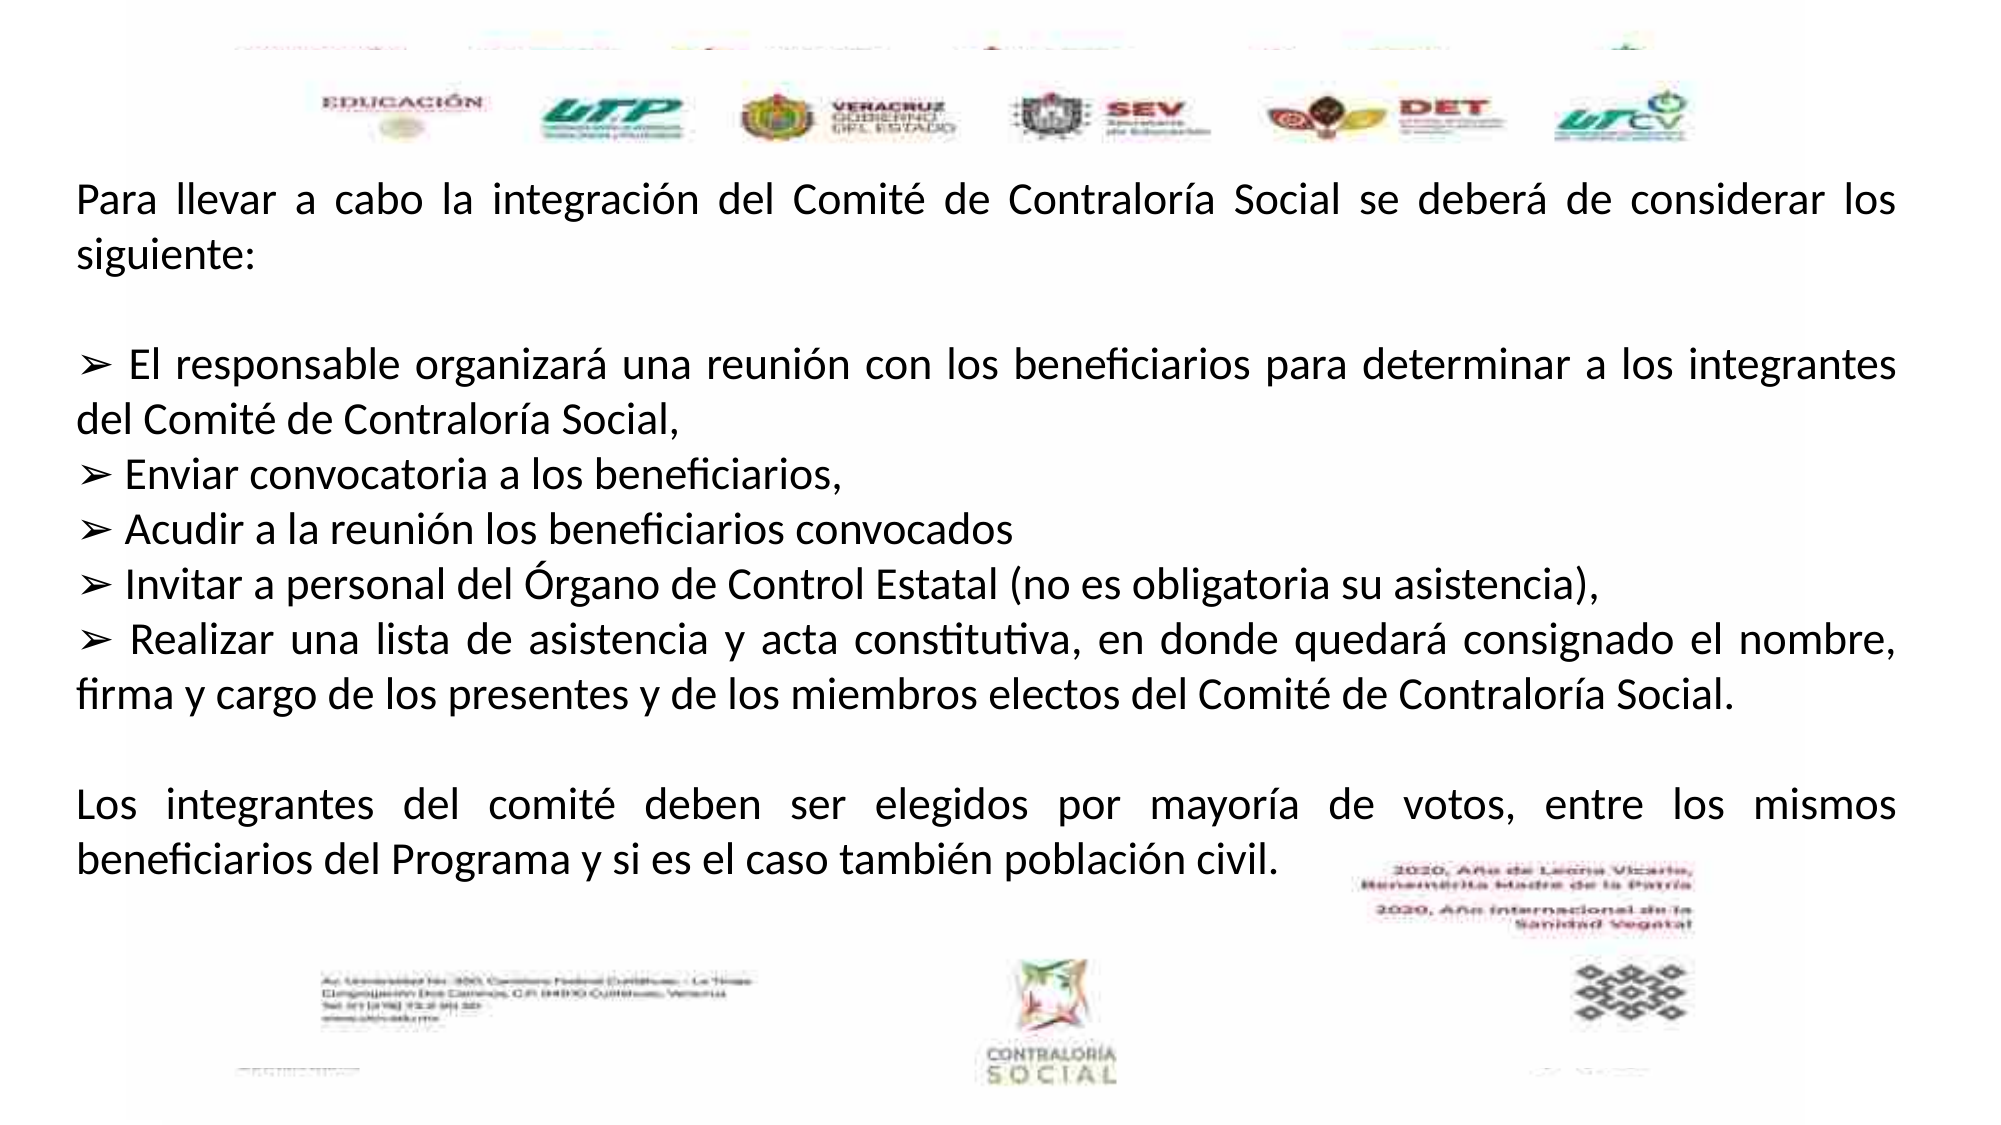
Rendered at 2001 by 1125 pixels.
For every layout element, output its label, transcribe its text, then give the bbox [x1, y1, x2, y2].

text_box Para llevar a cabo la integración del Comité de Contraloría Social se deberá de considerar los siguiente: ➢ El responsable organizará una reunión con los beneficiarios para determinar a los integrantes del Comité de Contraloría Social, ➢ Enviar convocatoria a los beneficiarios, ➢ Acudir a la reunión los beneficiarios convocados ➢ Invitar a personal del Órgano de Control Estatal (no es obligatoria su asistencia), ➢ Realizar una lista de asistencia y acta constitutiva, en donde quedará consignado el nombre, firma y cargo de los presentes y de los miembros electos del Comité de Contraloría Social. Los integrantes del comité deben ser elegidos por mayoría de votos, entre los mismos beneficiarios del Programa y si es el caso también población civil. [61, 161, 126, 891]
text_box Para llevar a cabo la integración del Comité de Contraloría Social se deberá de considerar los siguiente: ➢ El responsable organizará una reunión con los beneficiarios para determinar a los integrantes del Comité de Contraloría Social, ➢ Enviar convocatoria a los beneficiarios, ➢ Acudir a la reunión los beneficiarios convocados ➢ Invitar a personal del Órgano de Control Estatal (no es obligatoria su asistencia), ➢ Realizar una lista de asistencia y acta constitutiva, en donde quedará consignado el nombre, firma y cargo de los presentes y de los miembros electos del Comité de Contraloría Social. Los integrantes del comité deben ser elegidos por mayoría de votos, entre los mismos beneficiarios del Programa y si es el caso también población civil. [1805, 161, 1914, 891]
picture [126, 0, 1805, 1125]
